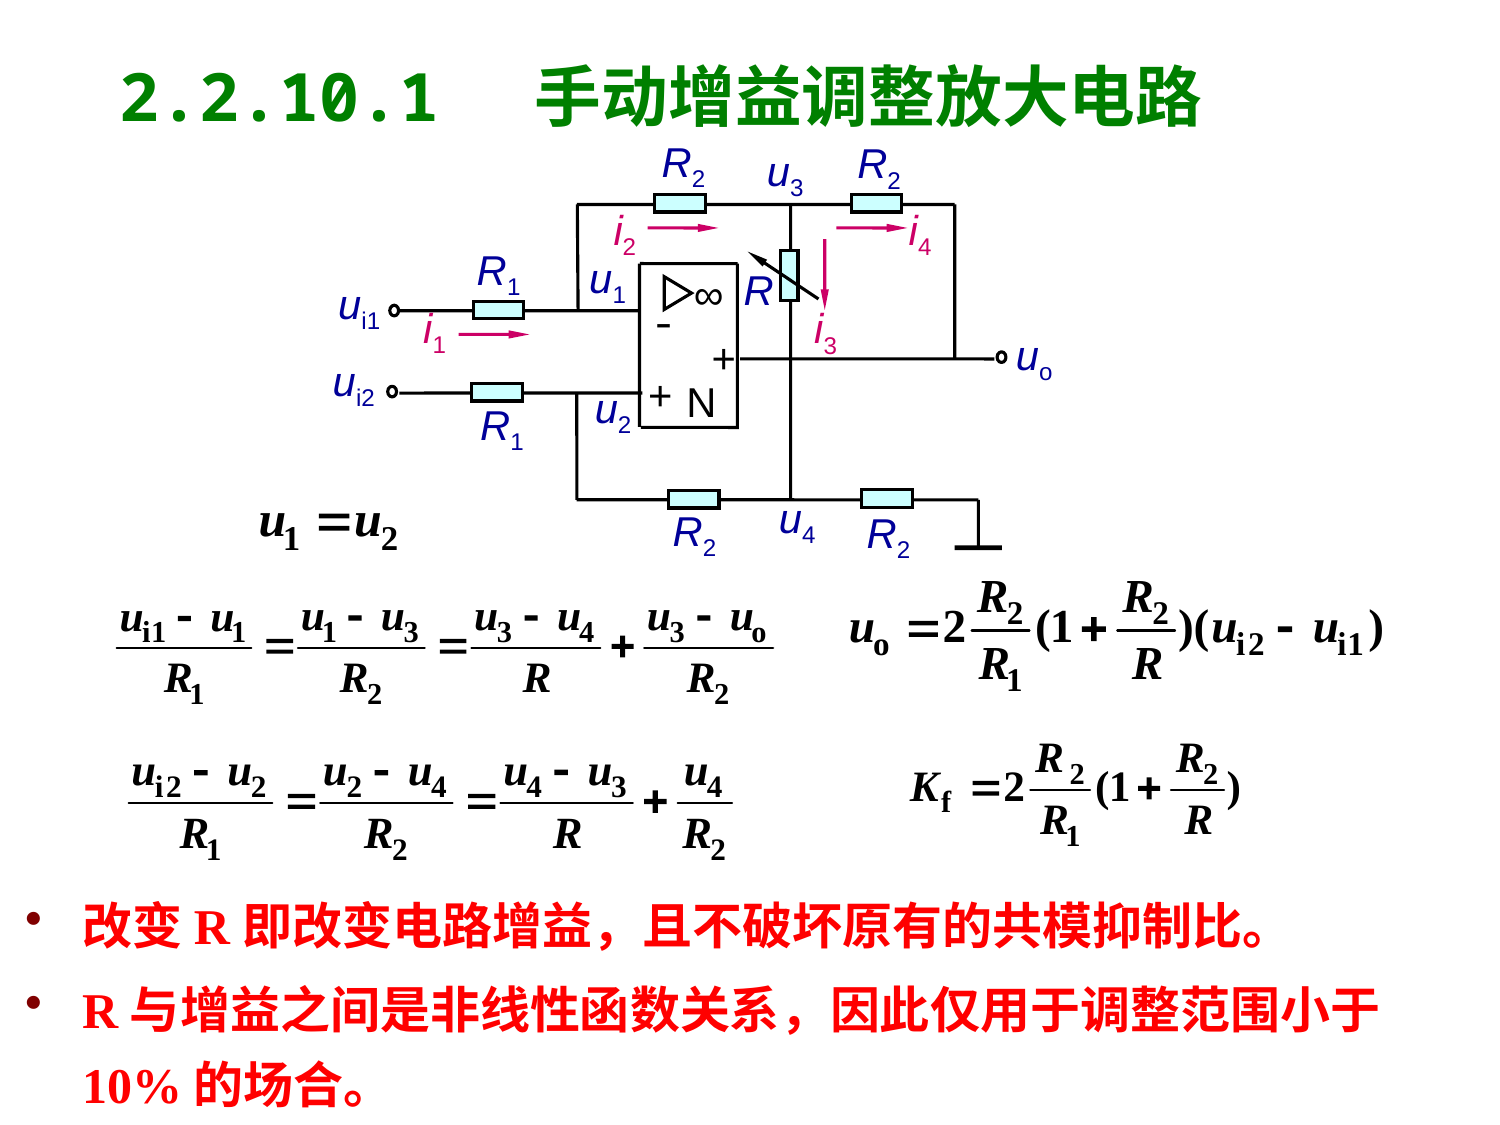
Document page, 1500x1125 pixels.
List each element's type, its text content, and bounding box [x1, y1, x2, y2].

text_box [844, 569, 1388, 699]
text_box 2.2.10.1 手动增益调整放大电路 [104, 30, 1463, 150]
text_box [903, 733, 1247, 852]
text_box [332, 135, 1075, 567]
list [253, 489, 327, 557]
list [111, 591, 779, 711]
text_box 改变R即改变电路增益，且不破坏原有的共模抑制比。 R与增益之间是非线性函数关系，因此仅用于调整范围小于10%的场合。 [10, 881, 1489, 1125]
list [123, 745, 739, 867]
